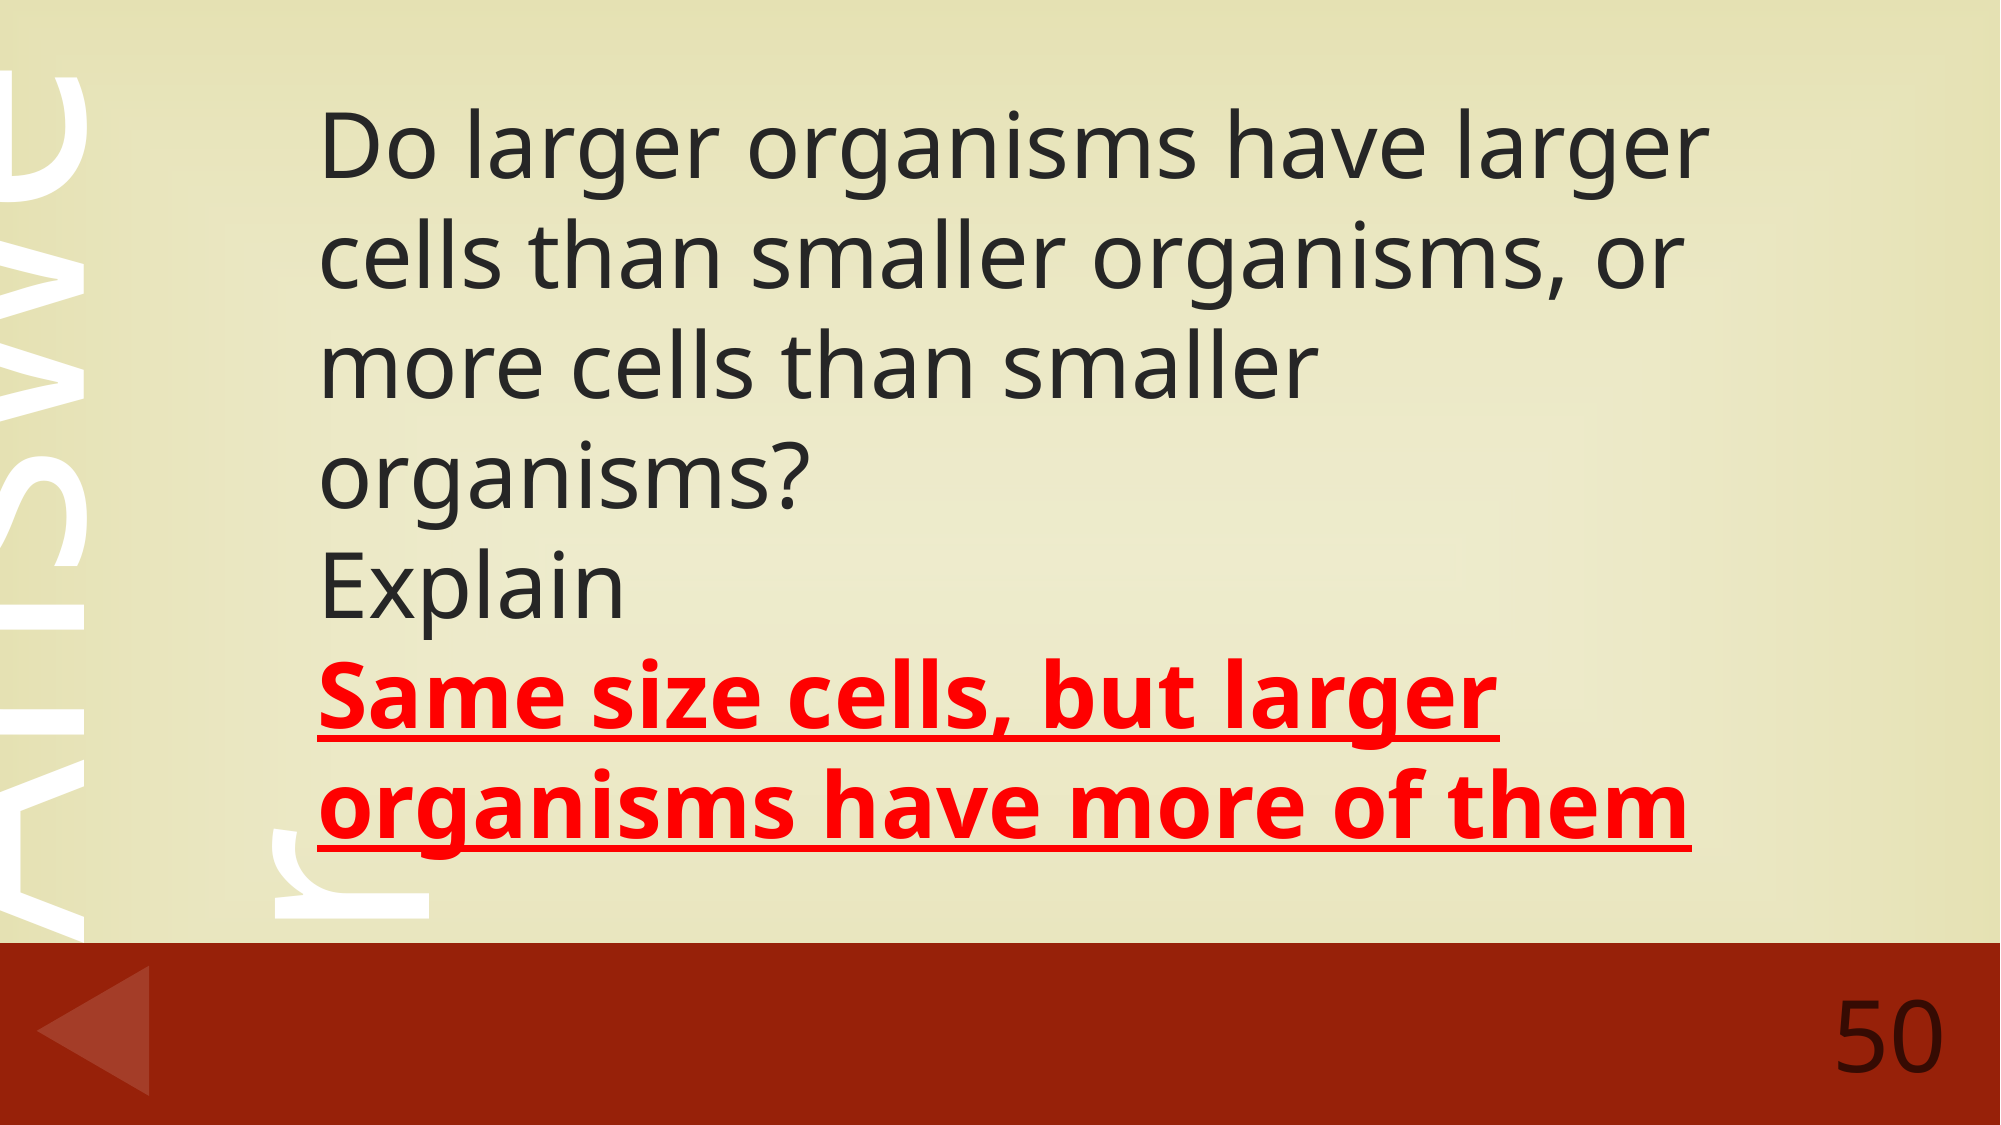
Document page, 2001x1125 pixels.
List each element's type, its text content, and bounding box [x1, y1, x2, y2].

list Do larger organisms have larger cells than smaller organisms, or more cells than smaller organisms? Explain Same size cells, but larger organisms have more of them [302, 307, 1760, 636]
list 50 [1494, 967, 1963, 1097]
